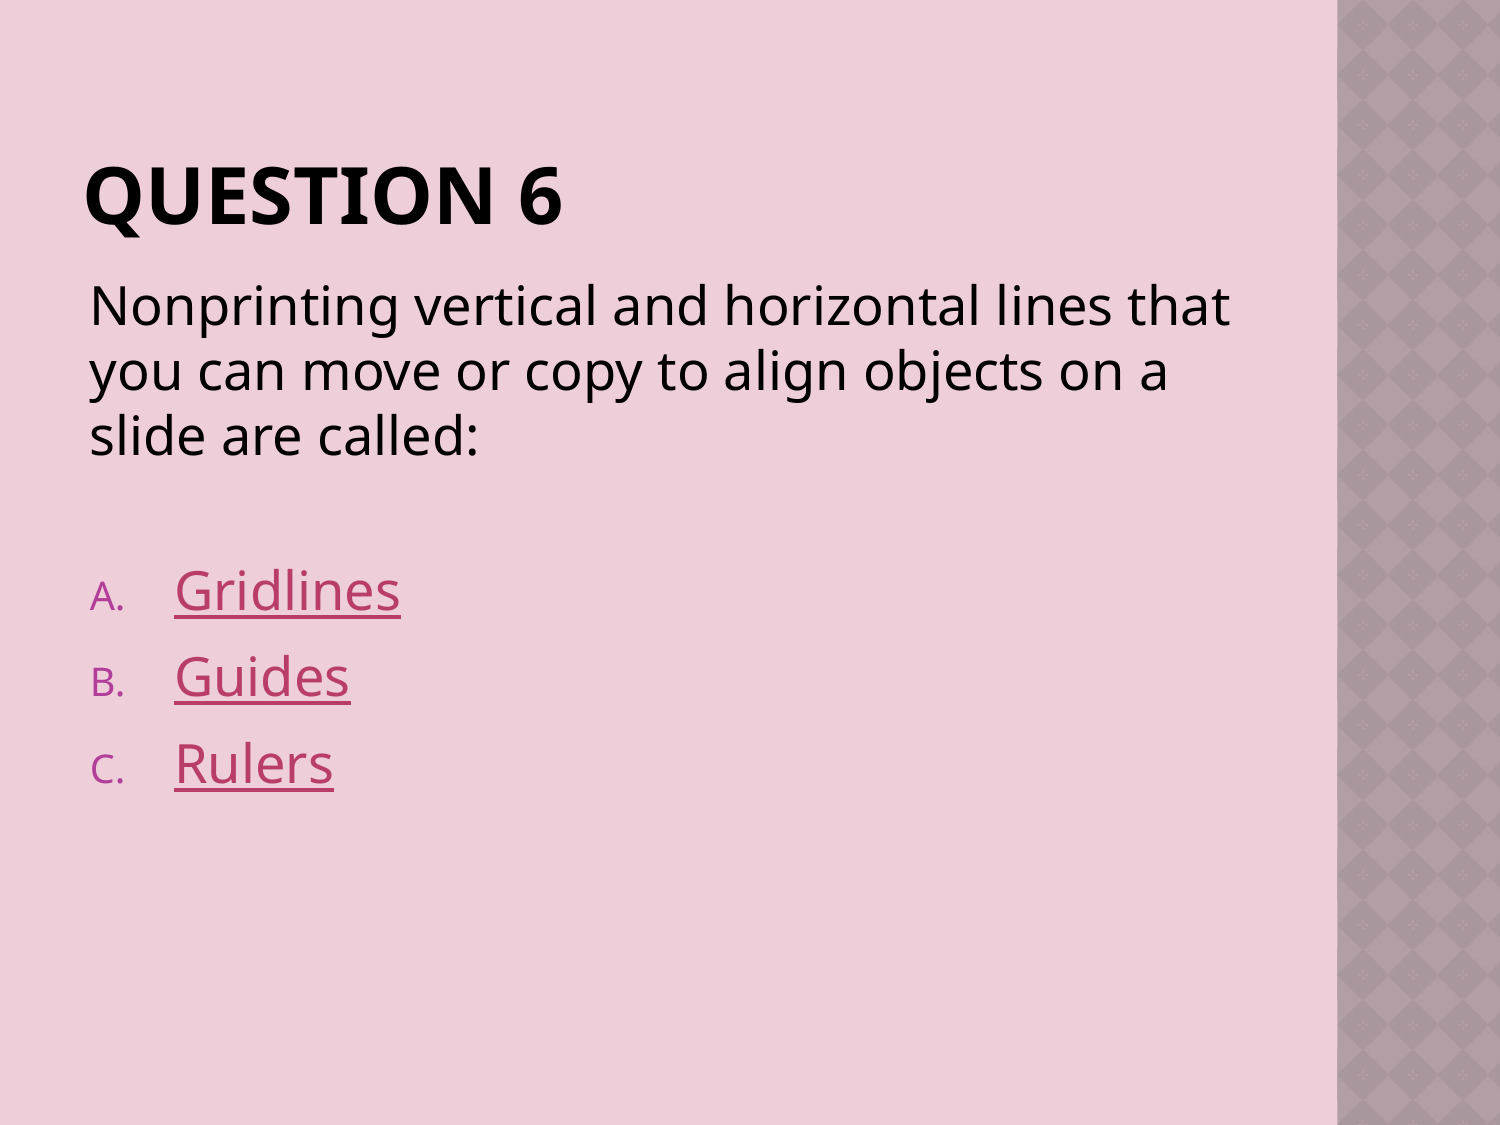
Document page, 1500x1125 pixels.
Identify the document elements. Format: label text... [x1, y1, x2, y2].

list Nonprinting vertical and horizontal lines that you can move or copy to align objects on a slide are called: Gridlines Guides Rulers [75, 264, 1263, 1059]
title Question 6 [75, 52, 1263, 240]
